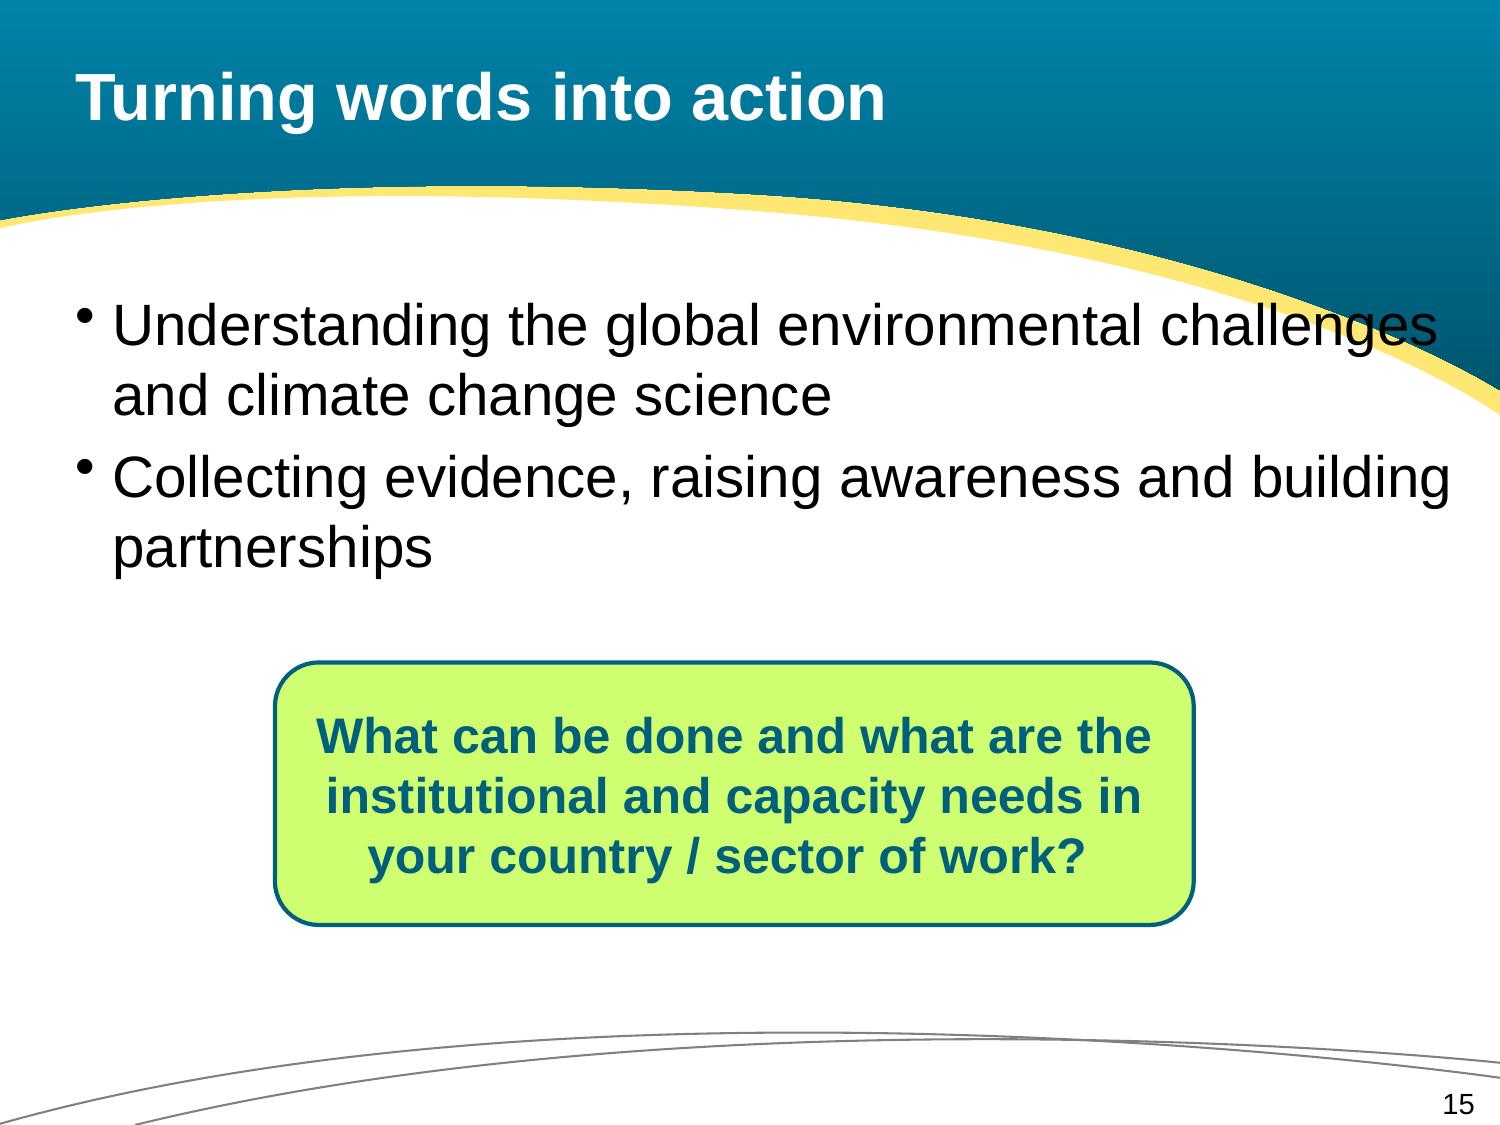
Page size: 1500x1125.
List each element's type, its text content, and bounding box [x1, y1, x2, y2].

list Understanding the global environmental challenges and climate change science Collecting evidence, raising awareness and building partnerships [74, 287, 1476, 1076]
slide_number 15 [1124, 1084, 1476, 1113]
text_box What can be done and what are the institutional and capacity needs in your country / sector of work? [272, 660, 1196, 928]
title Turning words into action [74, 0, 1476, 188]
